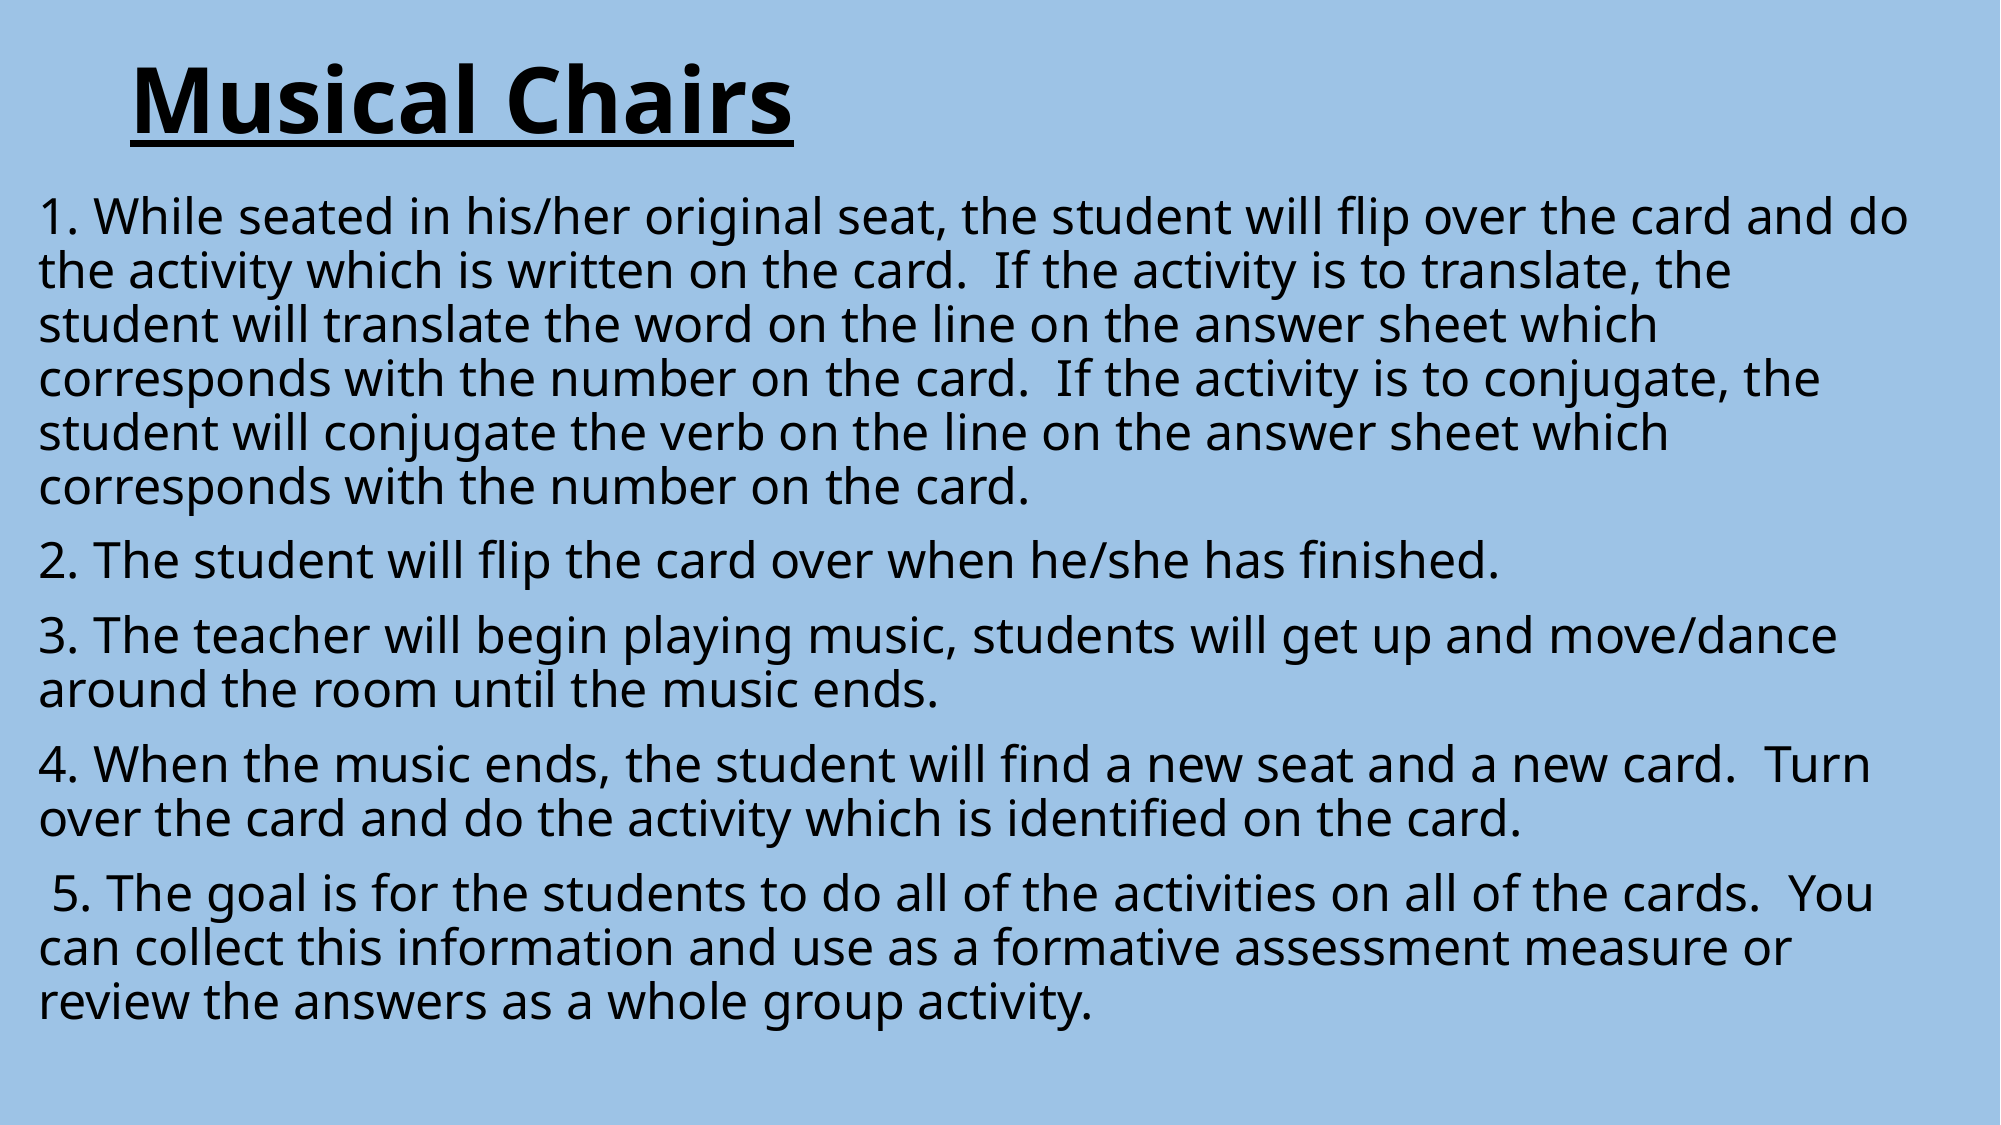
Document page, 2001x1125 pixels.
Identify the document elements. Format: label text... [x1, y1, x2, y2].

title Musical Chairs [115, 23, 1841, 183]
list 1. While seated in his/her original seat, the student will flip over the card and do the activity which is written on the card. If the activity is to translate, the student will translate the word on the line on the answer sheet which corresponds with the number on the card. If the activity is to conjugate, the student will conjugate the verb on the line on the answer sheet which corresponds with the number on the card. 2. The student will flip the card over when he/she has finished. 3. The teacher will begin playing music, students will get up and move/dance around the room until the music ends. 4. When the music ends, the student will find a new seat and a new card. Turn over the card and do the activity which is identified on the card. 5. The goal is for the students to do all of the activities on all of the cards. You can collect this information and use as a formative assessment measure or review the answers as a whole group activity. [23, 183, 1932, 1125]
